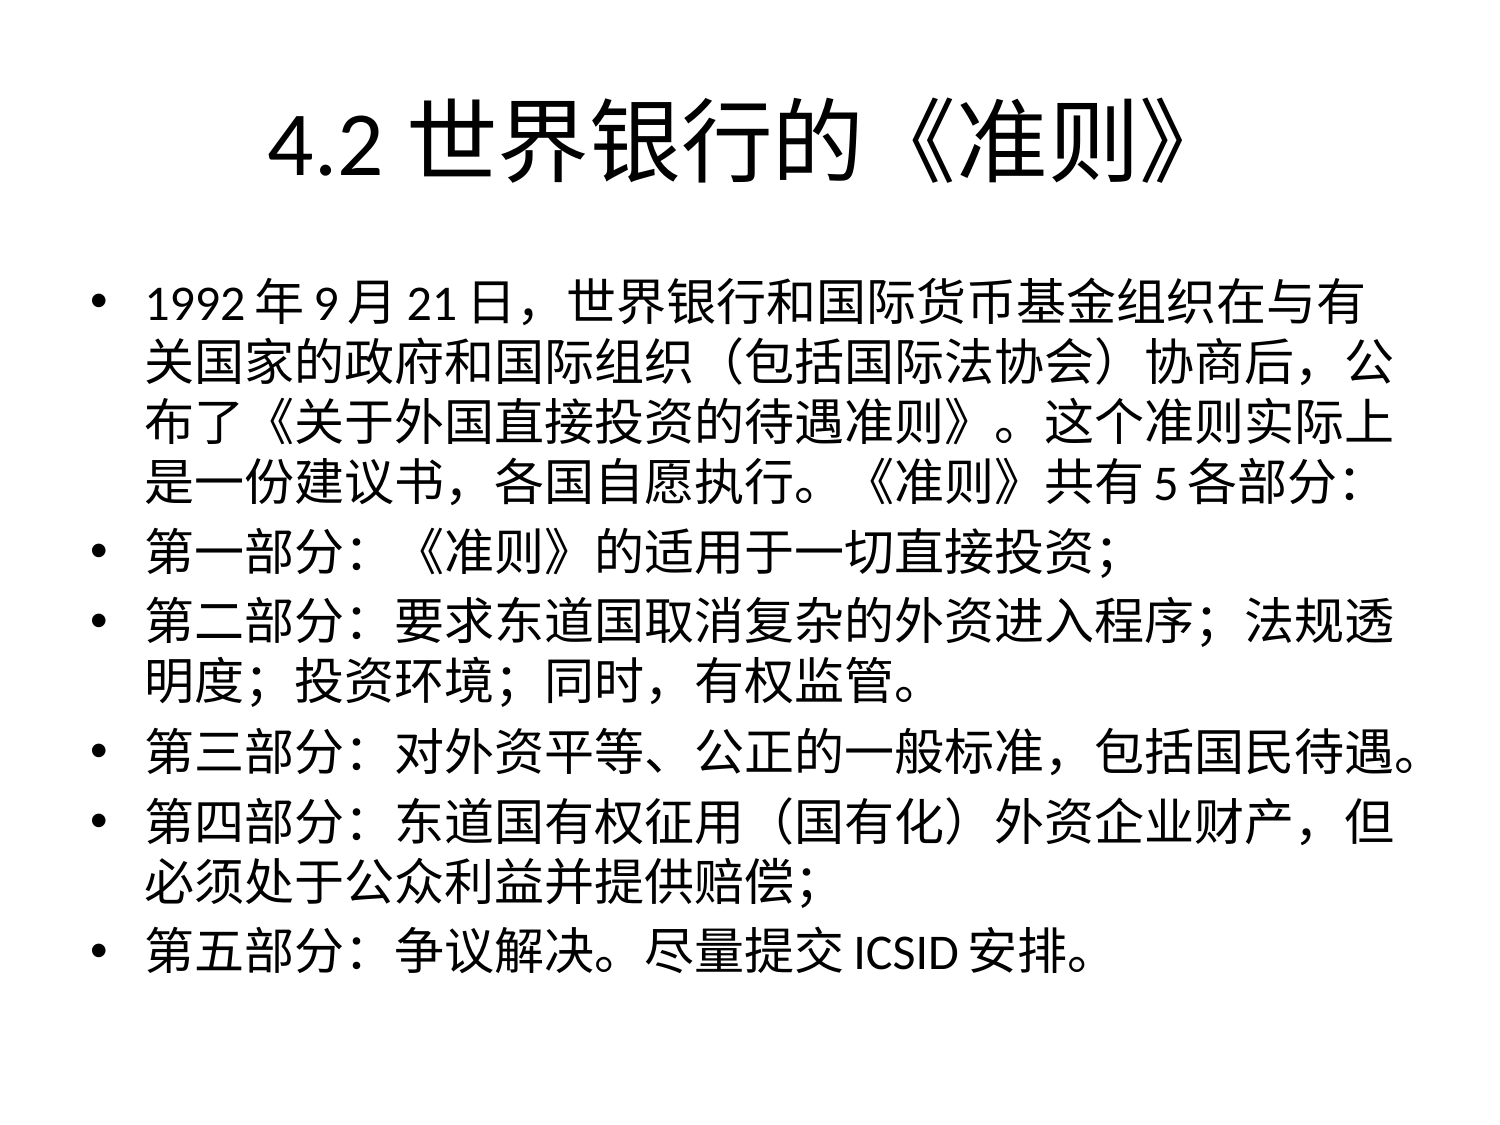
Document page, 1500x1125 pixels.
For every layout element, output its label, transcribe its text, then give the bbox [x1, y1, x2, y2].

list 1992年9月21日，世界银行和国际货币基金组织在与有关国家的政府和国际组织（包括国际法协会）协商后，公布了《关于外国直接投资的待遇准则》。这个准则实际上是一份建议书，各国自愿执行。《准则》共有5各部分： 第一部分：《准则》的适用于一切直接投资； 第二部分：要求东道国取消复杂的外资进入程序；法规透明度；投资环境；同时，有权监管。 第三部分：对外资平等、公正的一般标准，包括国民待遇。 第四部分：东道国有权征用（国有化）外资企业财产，但必须处于公众利益并提供赔偿； 第五部分：争议解决。尽量提交ICSID安排。 [75, 262, 1425, 1005]
title 4.2世界银行的《准则》 [75, 45, 1425, 233]
